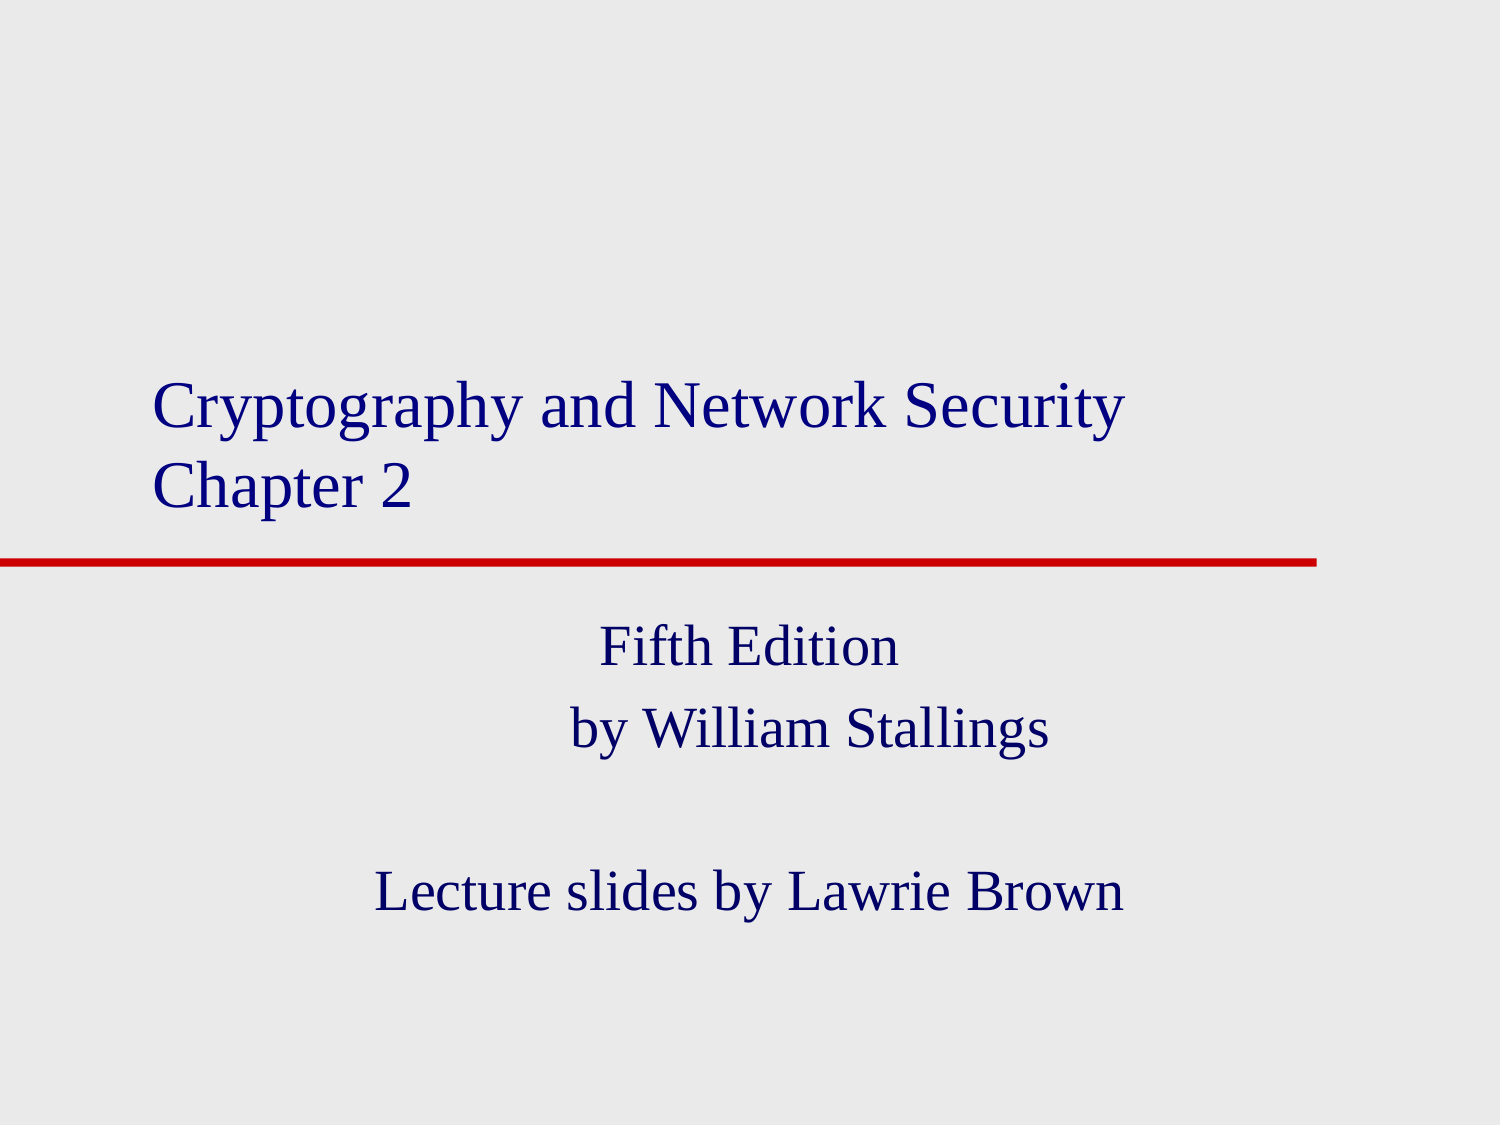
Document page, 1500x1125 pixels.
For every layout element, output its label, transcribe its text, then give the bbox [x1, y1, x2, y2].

subtitle Fifth Edition by William Stallings Lecture slides by Lawrie Brown [224, 599, 1276, 1039]
title Cryptography and Network Security Chapter 2 [137, 74, 1426, 529]
